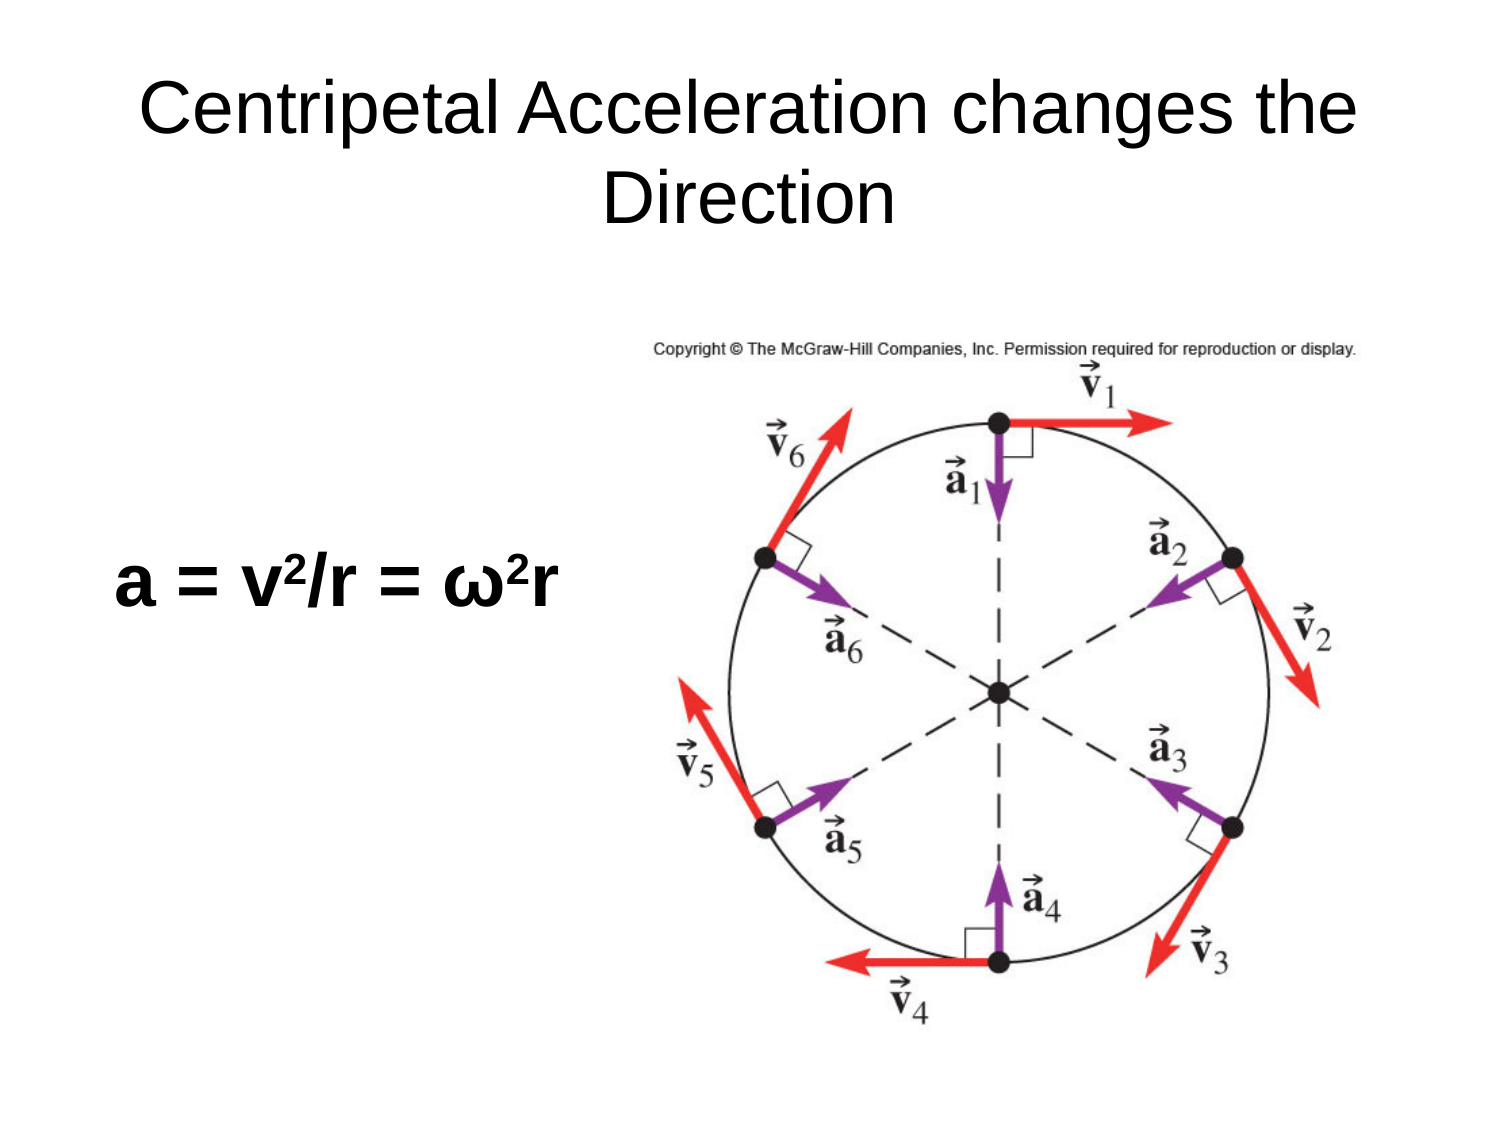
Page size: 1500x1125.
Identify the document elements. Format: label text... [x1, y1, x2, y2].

text_box Centripetal Acceleration changes the Direction [112, 51, 1387, 247]
picture [647, 340, 1362, 1031]
text_box a = v2/r = ω2r [0, 524, 642, 630]
